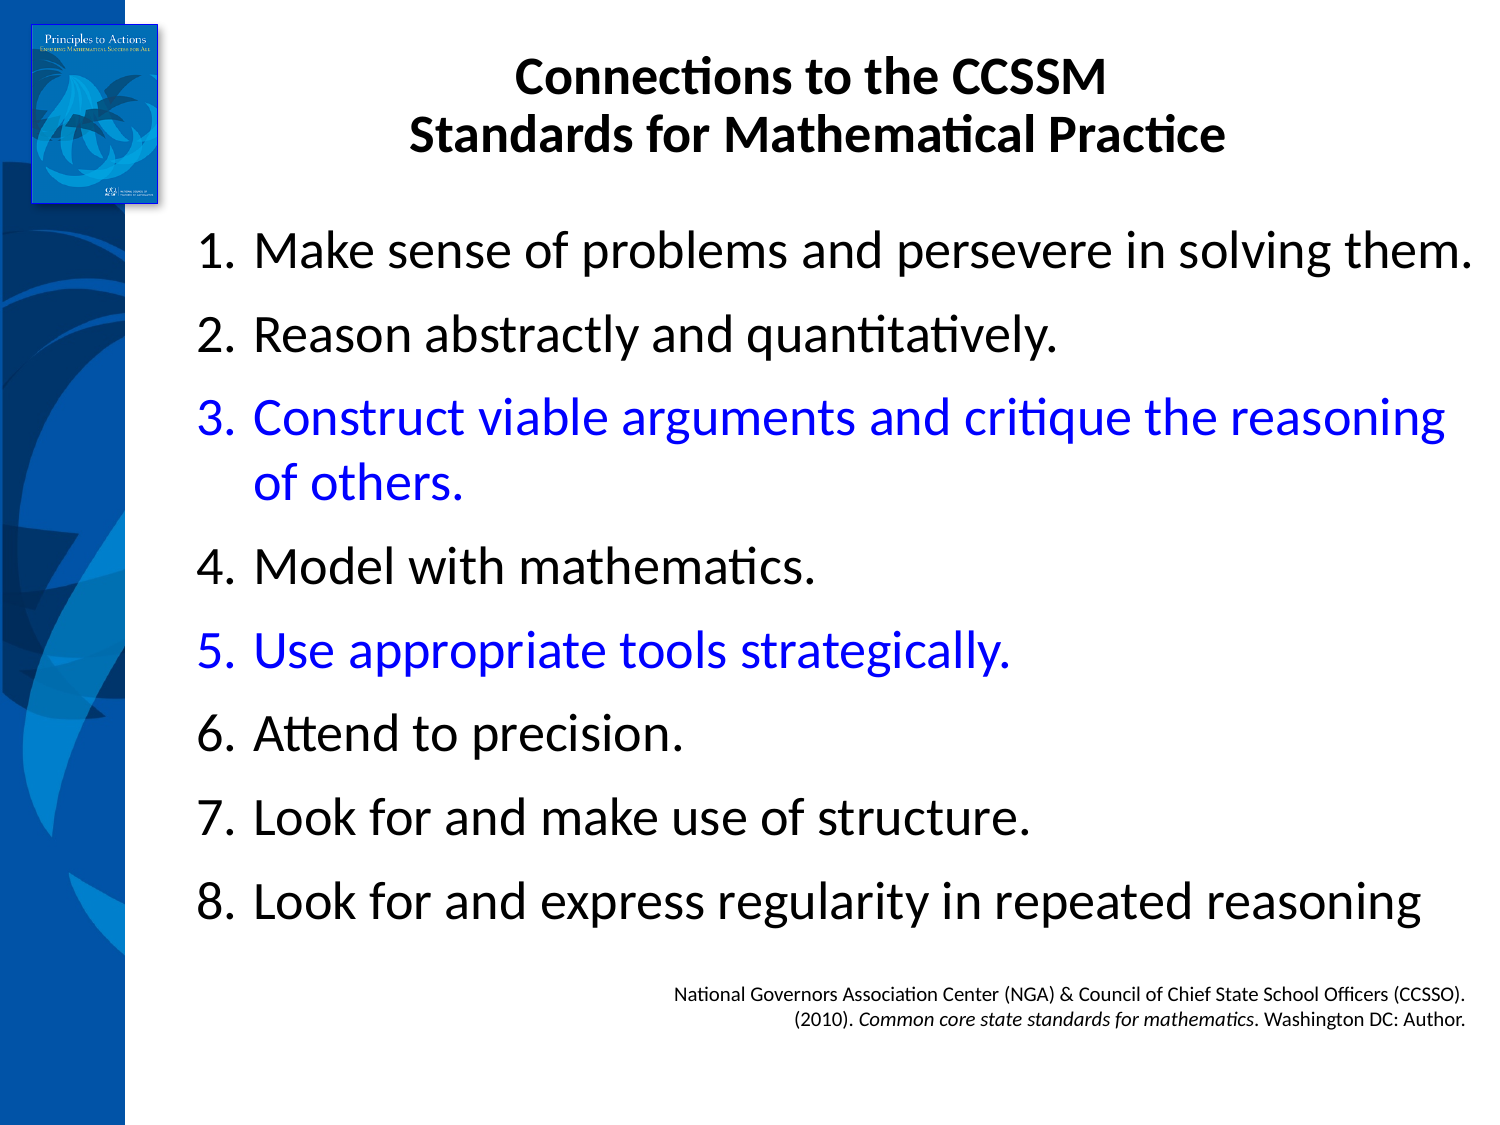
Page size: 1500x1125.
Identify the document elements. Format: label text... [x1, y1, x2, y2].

picture [32, 25, 157, 203]
list Make sense of problems and persevere in solving them. Reason abstractly and quantitatively. Construct viable arguments and critique the reasoning of others. Model with mathematics. Use appropriate tools strategically. Attend to precision. Look for and make use of structure. Look for and express regularity in repeated reasoning [181, 206, 1499, 1004]
title Connections to the CCSSM Standards for Mathematical Practice [167, 32, 1470, 180]
text_box National Governors Association Center (NGA) & Council of Chief State School Officers (CCSSO). (2010). Common core state standards for mathematics. Washington DC: Author. [253, 973, 1481, 1039]
picture [0, 0, 125, 1125]
